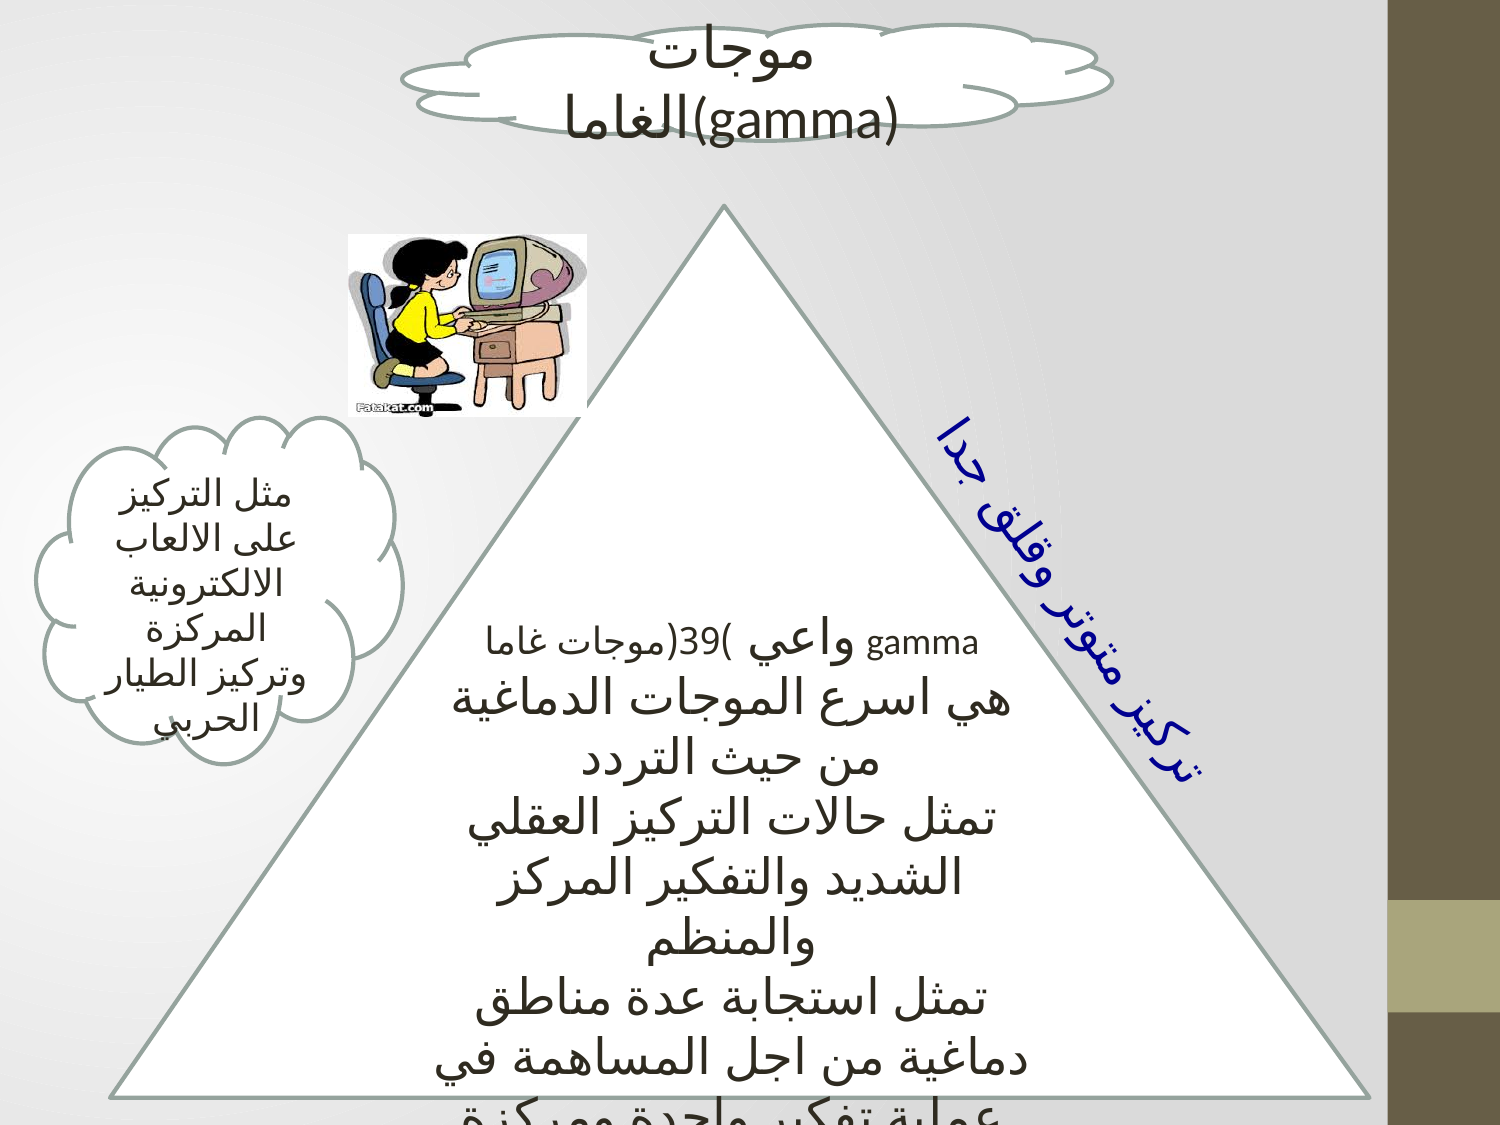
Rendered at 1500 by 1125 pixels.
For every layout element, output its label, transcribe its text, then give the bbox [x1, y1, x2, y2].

text_box تركيز متوتر وقلق جدا [802, 234, 1348, 966]
text_box موجات الغاما(gamma) [400, 22, 1115, 143]
picture [347, 233, 588, 418]
text_box مثل التركيز على الالعاب الالكترونية المركزة وتركيز الطيار الحربي [33, 415, 405, 767]
text_box واعي )39(موجات غاما gamma هي اسرع الموجات الدماغية من حيث التردد تمثل حالات التركيز العقلي الشديد والتفكير المركز والمنظم تمثل استجابة عدة مناطق دماغية من اجل المساهمة في عملية تفكير واحدة ومركزة [108, 203, 1372, 1100]
